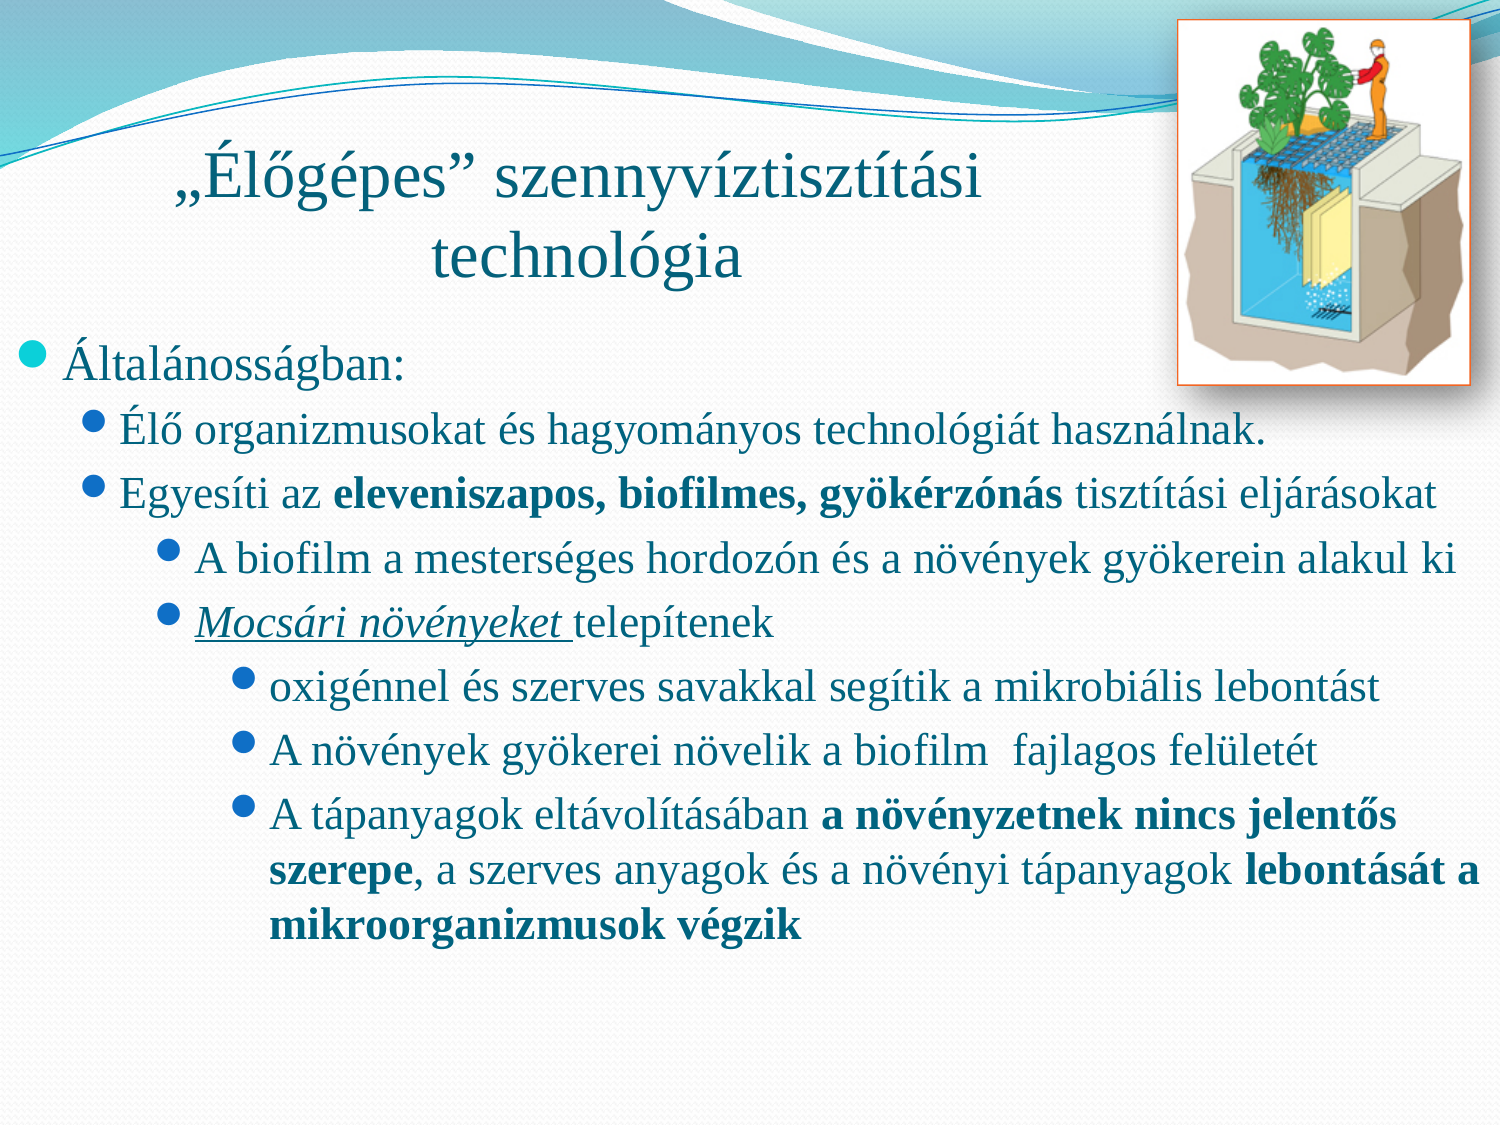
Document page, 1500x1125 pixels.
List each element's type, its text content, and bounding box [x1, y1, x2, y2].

title „Élőgépes” szennyvíztisztítási technológia [0, 149, 1159, 291]
picture [1177, 18, 1471, 386]
text_box Általánosságban: Élő organizmusokat és hagyományos technológiát használnak. Egyesíti az eleveniszapos, biofilmes, gyökérzónás tisztítási eljárásokat A biofilm a mesterséges hordozón és a növények gyökerein alakul ki Mocsári növényeket telepítenek oxigénnel és szerves savakkal segítik a mikrobiális lebontást A növények gyökerei növelik a biofilm fajlagos felületét A tápanyagok eltávolításában a növényzetnek nincs jelentős szerepe, a szerves anyagok és a növényi tápanyagok lebontását a mikroorganizmusok végzik [0, 322, 1500, 957]
